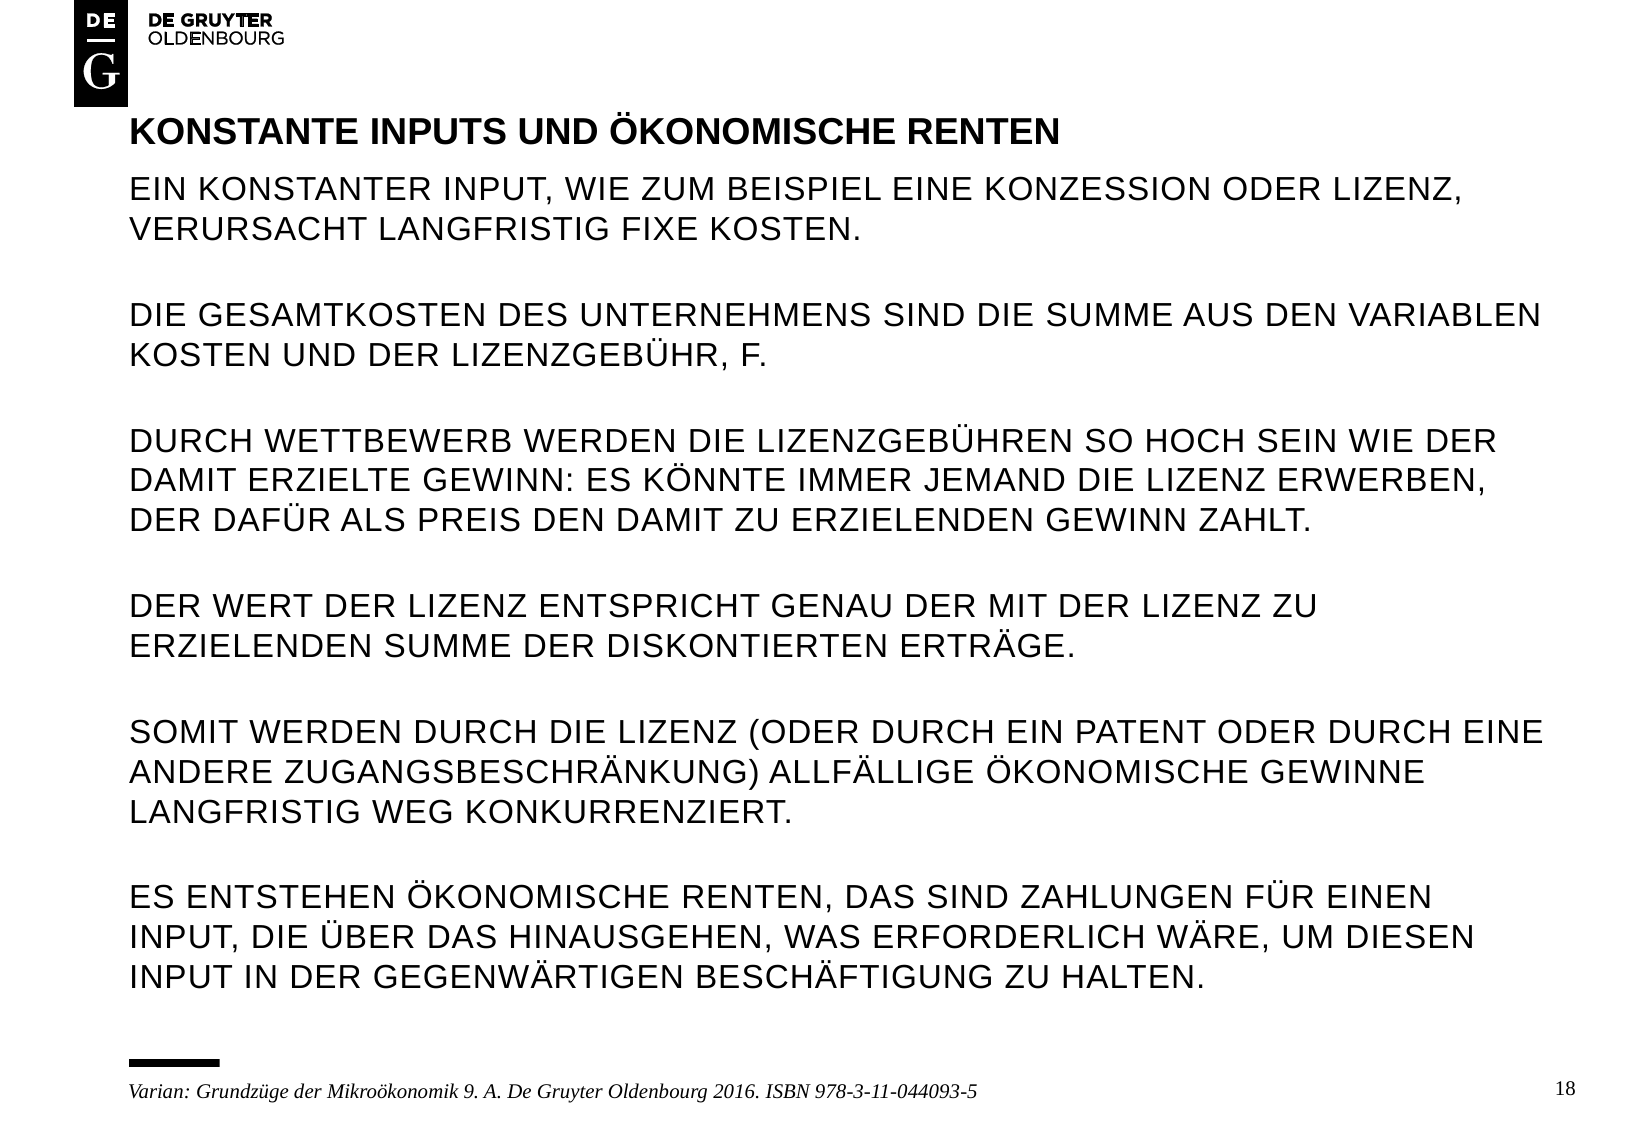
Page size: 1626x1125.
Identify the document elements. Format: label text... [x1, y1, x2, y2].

list EIN KONSTANTER INPUT, WIE ZUM BEISPIEL EINE Konzession oder lizenz, verursacht langfristig fixe kosten. Die gesamtkosten des unternehmens sind die summe aus den variablen kosten und der lizenzgebühr, F. Durch wettbewerb werden die lizenzgebühren so hoch sein wie der damit erzielte gewinn: es könnte immer jemand die lizenz erwerben, der dafür als preis den damit zu erzielenden gewinn zahlt. Der wert der lizenz entspricht genau deR mit der lizenz zu erzielenden SUMME DER diskontierten erträge. Somit werden durch die lizenz (oder durch ein patent oder durch eine andere zugangsbeschränkung) allfällige ökonomische gewinne langfristig weg konkurrenziert. Es entstehen ökonomische Renten, das sind Zahlungen für einen input, die über das hinausgehen, was erforderlich wäre, um diesen input in der gegenwärtigen beschäftigung zu halten. [129, 167, 1556, 1018]
slide_number 18 [1554, 1074, 1614, 1104]
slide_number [128, 1077, 1539, 1108]
title KONSTANTE INPUTS UND ÖKONOMISCHE RENTEN [129, 107, 1556, 160]
